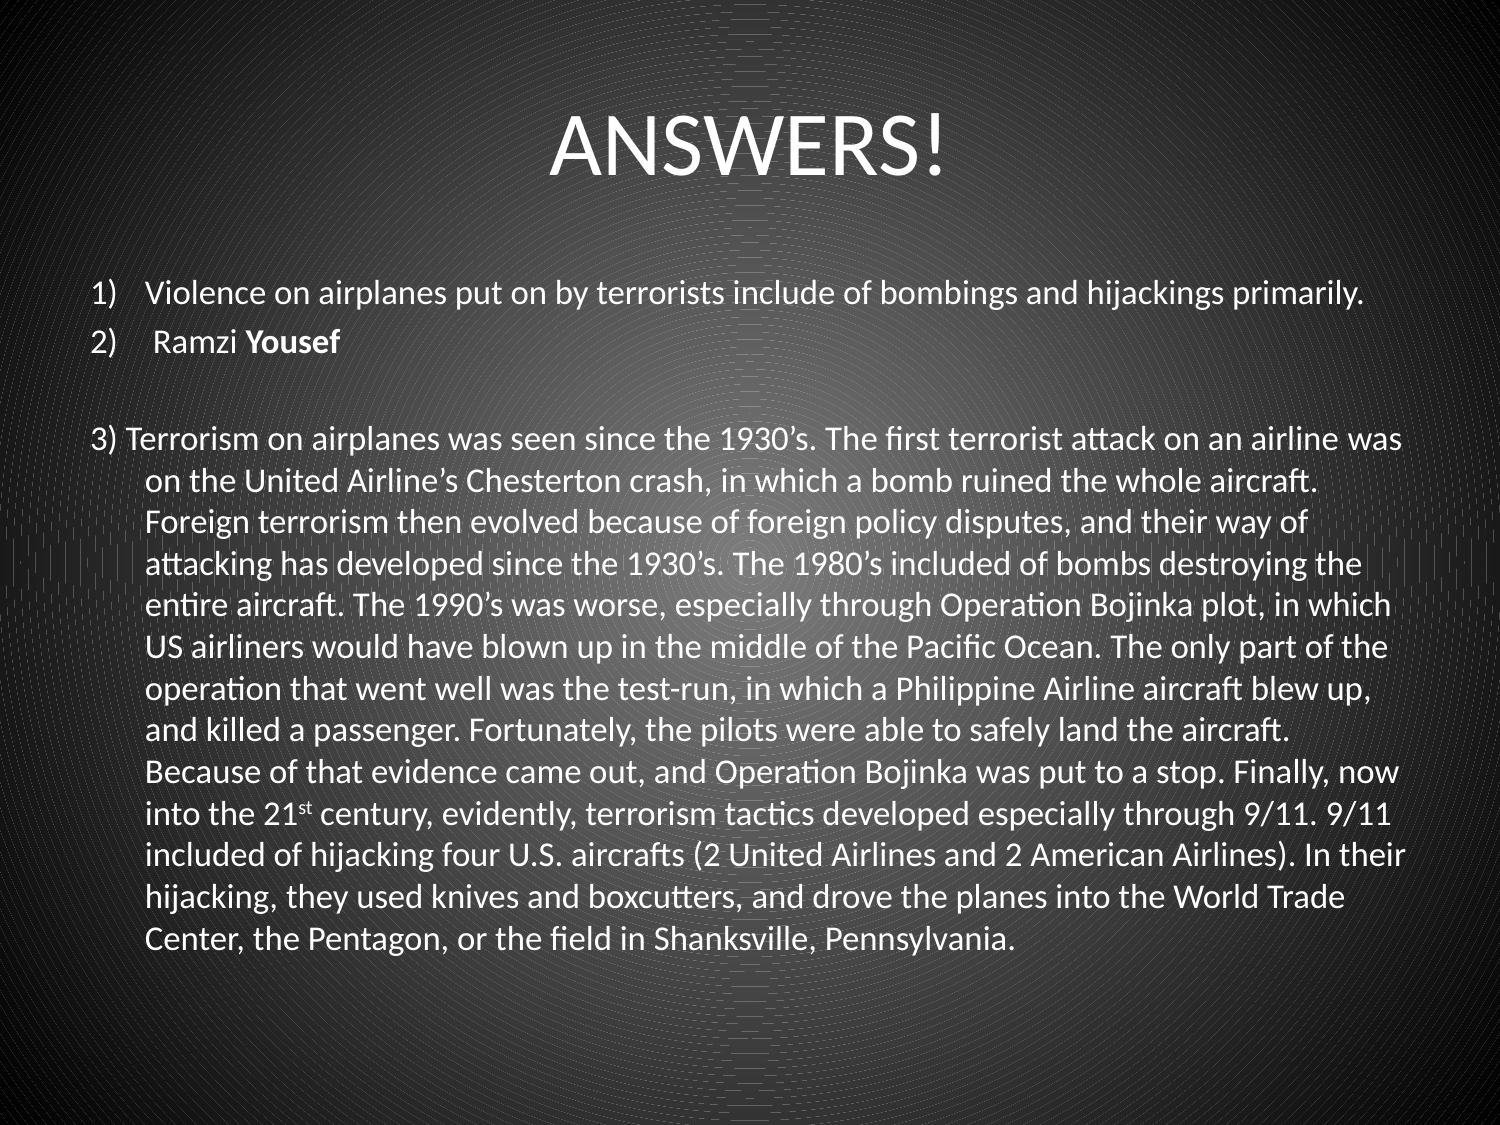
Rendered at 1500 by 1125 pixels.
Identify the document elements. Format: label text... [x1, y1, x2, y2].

title ANSWERS! [75, 45, 1425, 233]
list Violence on airplanes put on by terrorists include of bombings and hijackings primarily. Ramzi Yousef 3) Terrorism on airplanes was seen since the 1930’s. The first terrorist attack on an airline was on the United Airline’s Chesterton crash, in which a bomb ruined the whole aircraft. Foreign terrorism then evolved because of foreign policy disputes, and their way of attacking has developed since the 1930’s. The 1980’s included of bombs destroying the entire aircraft. The 1990’s was worse, especially through Operation Bojinka plot, in which US airliners would have blown up in the middle of the Pacific Ocean. The only part of the operation that went well was the test-run, in which a Philippine Airline aircraft blew up, and killed a passenger. Fortunately, the pilots were able to safely land the aircraft. Because of that evidence came out, and Operation Bojinka was put to a stop. Finally, now into the 21st century, evidently, terrorism tactics developed especially through 9/11. 9/11 included of hijacking four U.S. aircrafts (2 United Airlines and 2 American Airlines). In their hijacking, they used knives and boxcutters, and drove the planes into the World Trade Center, the Pentagon, or the field in Shanksville, Pennsylvania. [75, 262, 1425, 1005]
